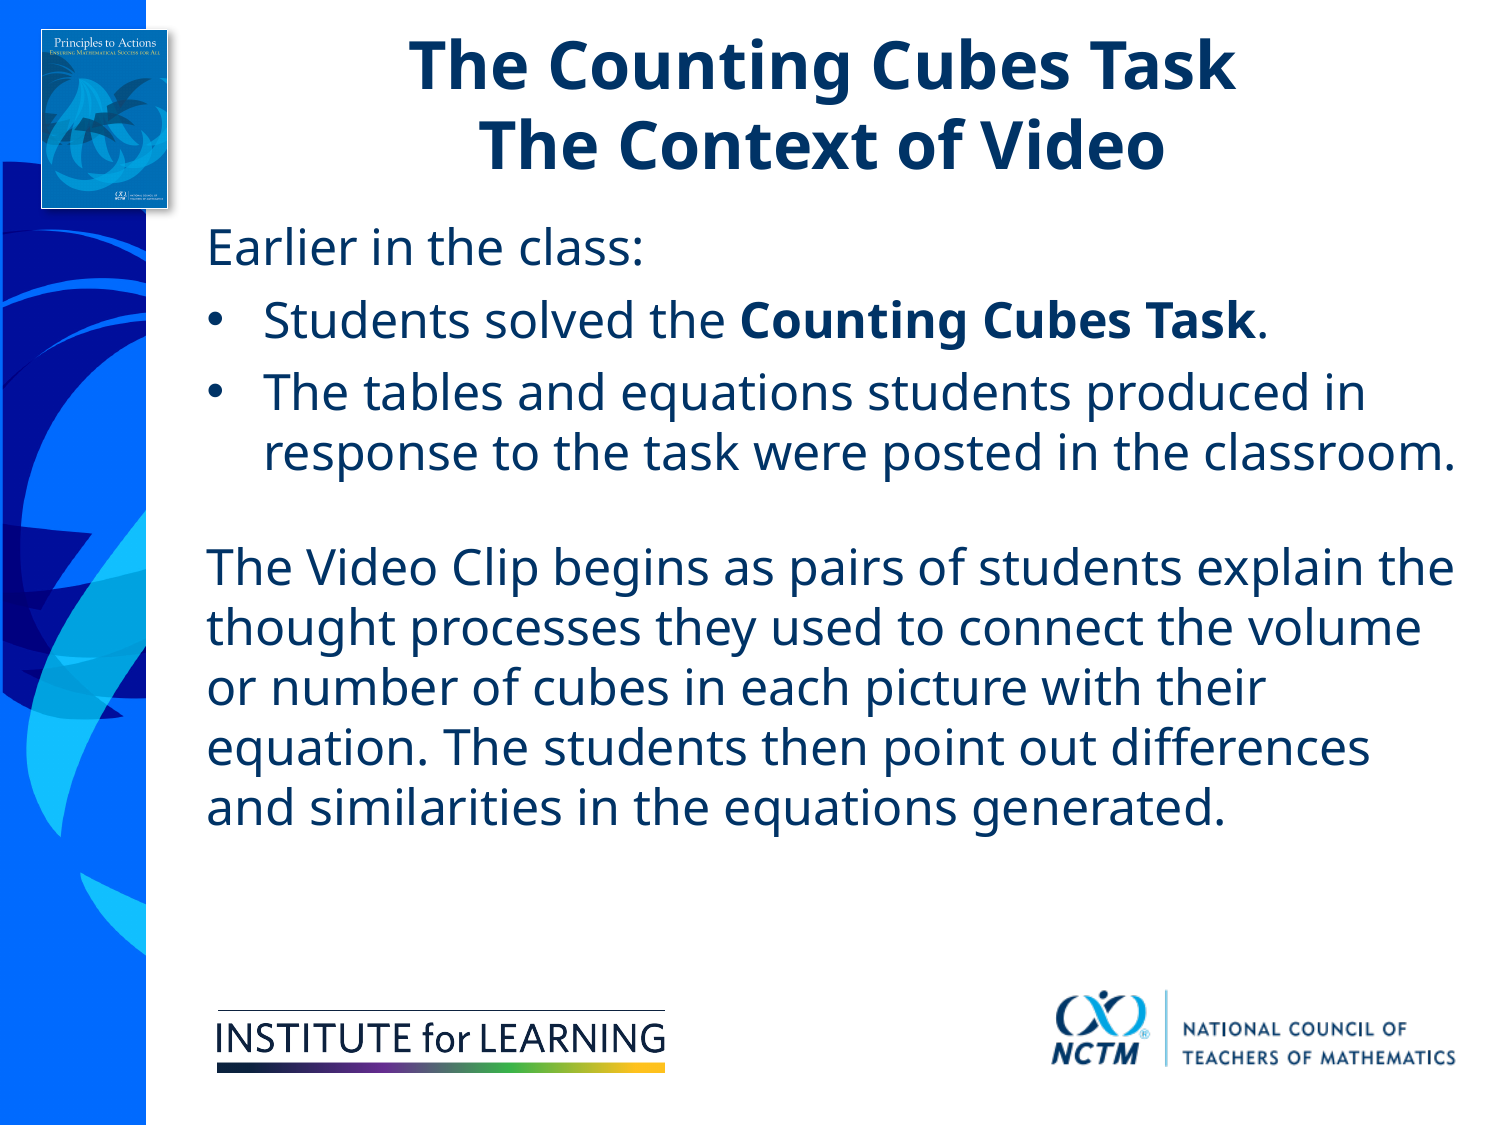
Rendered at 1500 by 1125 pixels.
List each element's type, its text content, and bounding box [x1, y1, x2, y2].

text_box Earlier in the class: Students solved the Counting Cubes Task. The tables and equations students produced in response to the task were posted in the classroom. The Video Clip begins as pairs of students explain the thought processes they used to connect the volume or number of cubes in each picture with their equation. The students then point out differences and similarities in the equations generated. [191, 207, 1474, 970]
text_box The Counting Cubes Task The Context of Video [150, 0, 1500, 130]
picture [216, 1009, 665, 1074]
picture [1034, 969, 1474, 1085]
picture [0, 0, 168, 1125]
